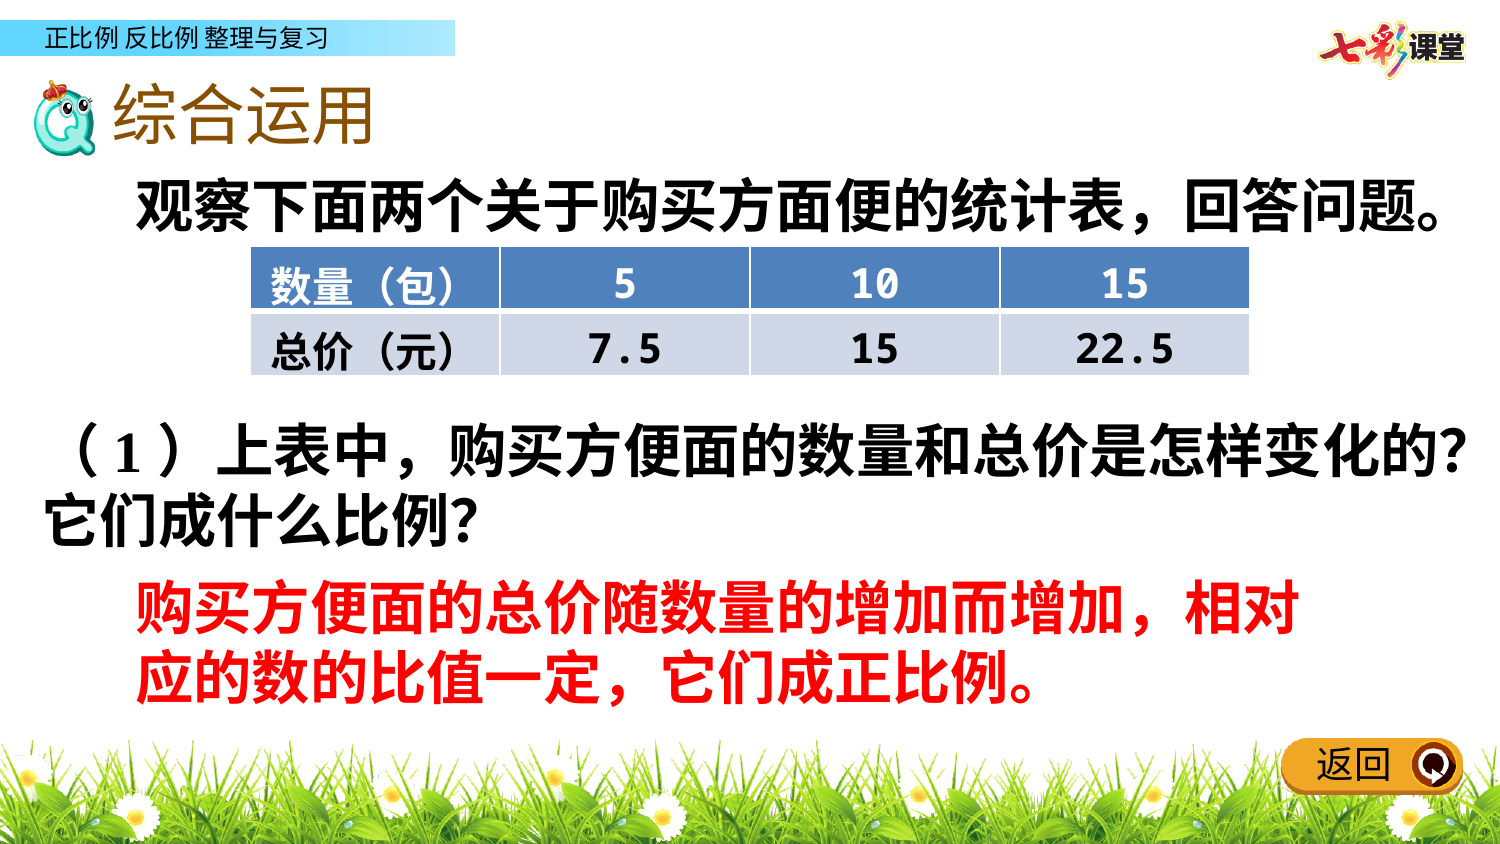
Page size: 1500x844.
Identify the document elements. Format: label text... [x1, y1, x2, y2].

table_cell 22.5 [1001, 314, 1249, 375]
picture [1316, 20, 1468, 80]
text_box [1281, 733, 1464, 795]
table_header 10 [751, 247, 999, 308]
text_box 购买方便面的总价随数量的增加而增加，相对 应的数的比值一定，它们成正比例。 [120, 563, 1436, 719]
text_box 观察下面两个关于购买方面便的统计表，回答问题。 [76, 161, 1495, 247]
table_header 5 [501, 247, 749, 308]
table_cell 15 [751, 314, 999, 375]
picture [34, 80, 96, 156]
text_box 综合运用 [100, 67, 404, 159]
table_cell 7.5 [501, 314, 749, 375]
table_cell 总价（元） [251, 314, 499, 375]
table_header 15 [1001, 247, 1249, 308]
picture [0, 740, 1500, 844]
table_header 数量（包） [251, 247, 499, 308]
text_box （1）上表中，购买方便面的数量和总价是怎样变化的？ 它们成什么比例？ [26, 407, 1500, 562]
